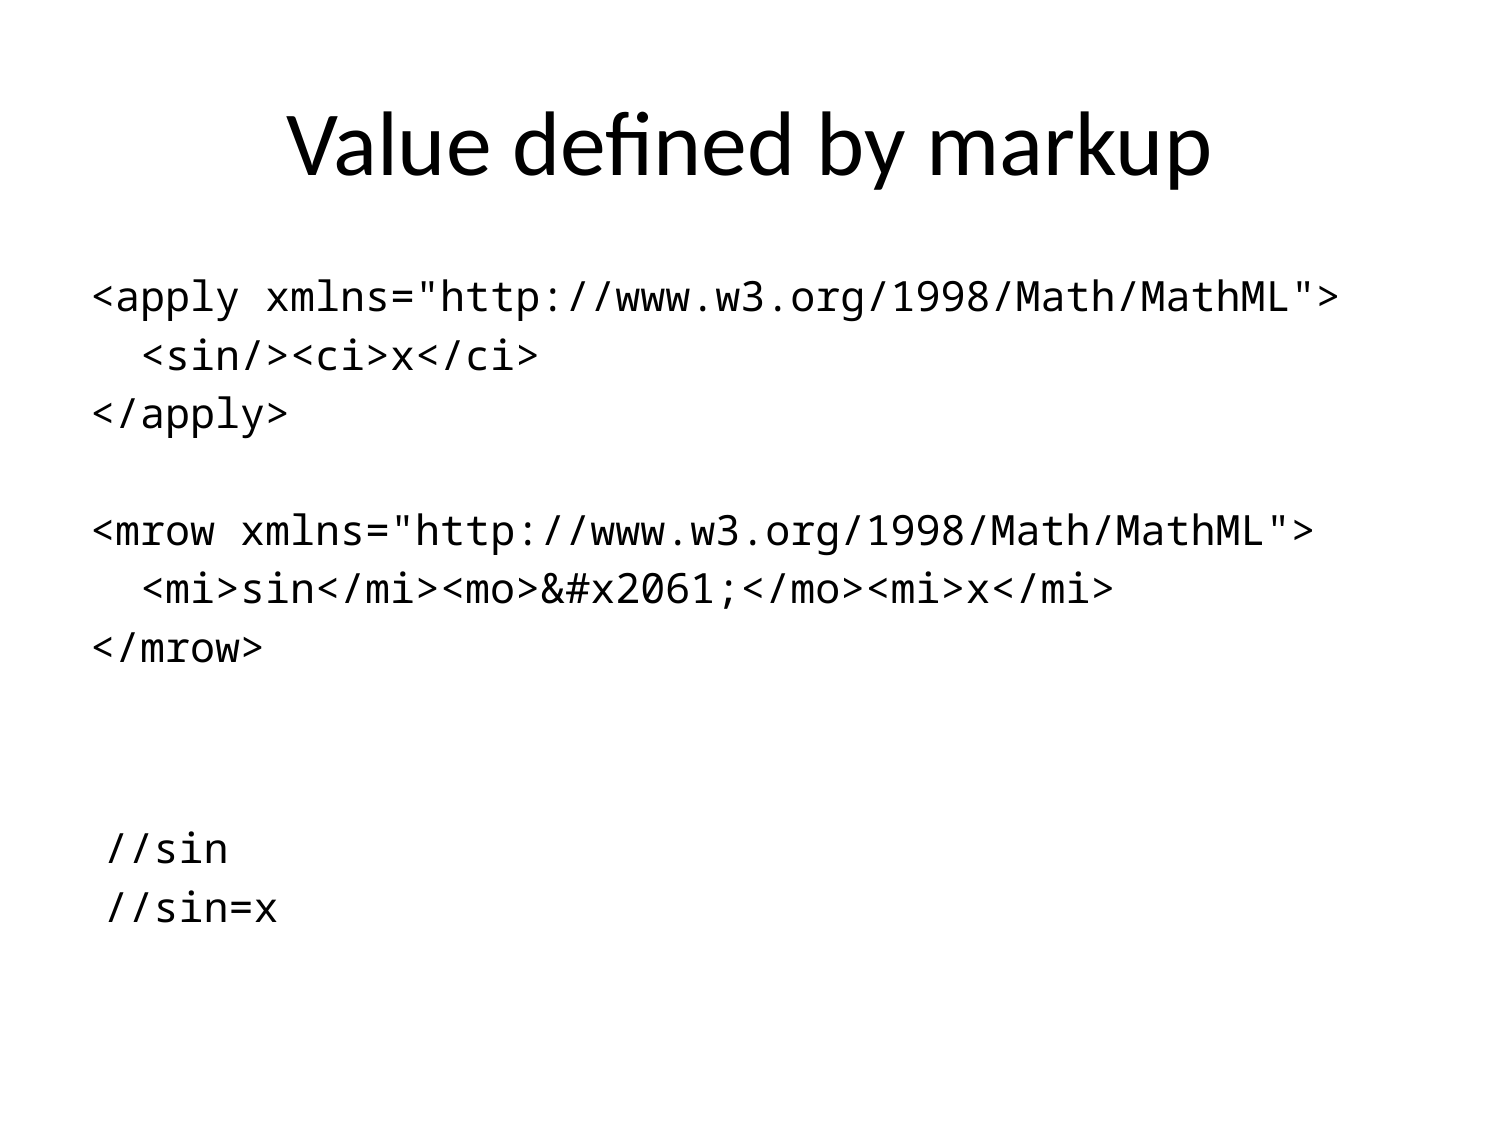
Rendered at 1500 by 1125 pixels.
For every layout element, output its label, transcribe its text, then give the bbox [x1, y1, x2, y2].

list <apply xmlns="http://www.w3.org/1998/Math/MathML"> <sin/><ci>x</ci> </apply> <mrow xmlns="http://www.w3.org/1998/Math/MathML"> <mi>sin</mi><mo>&#x2061;</mo><mi>x</mi> </mrow> [75, 262, 1443, 1005]
list //sin //sin=x [88, 814, 751, 1046]
title Value defined by markup [75, 45, 1425, 233]
